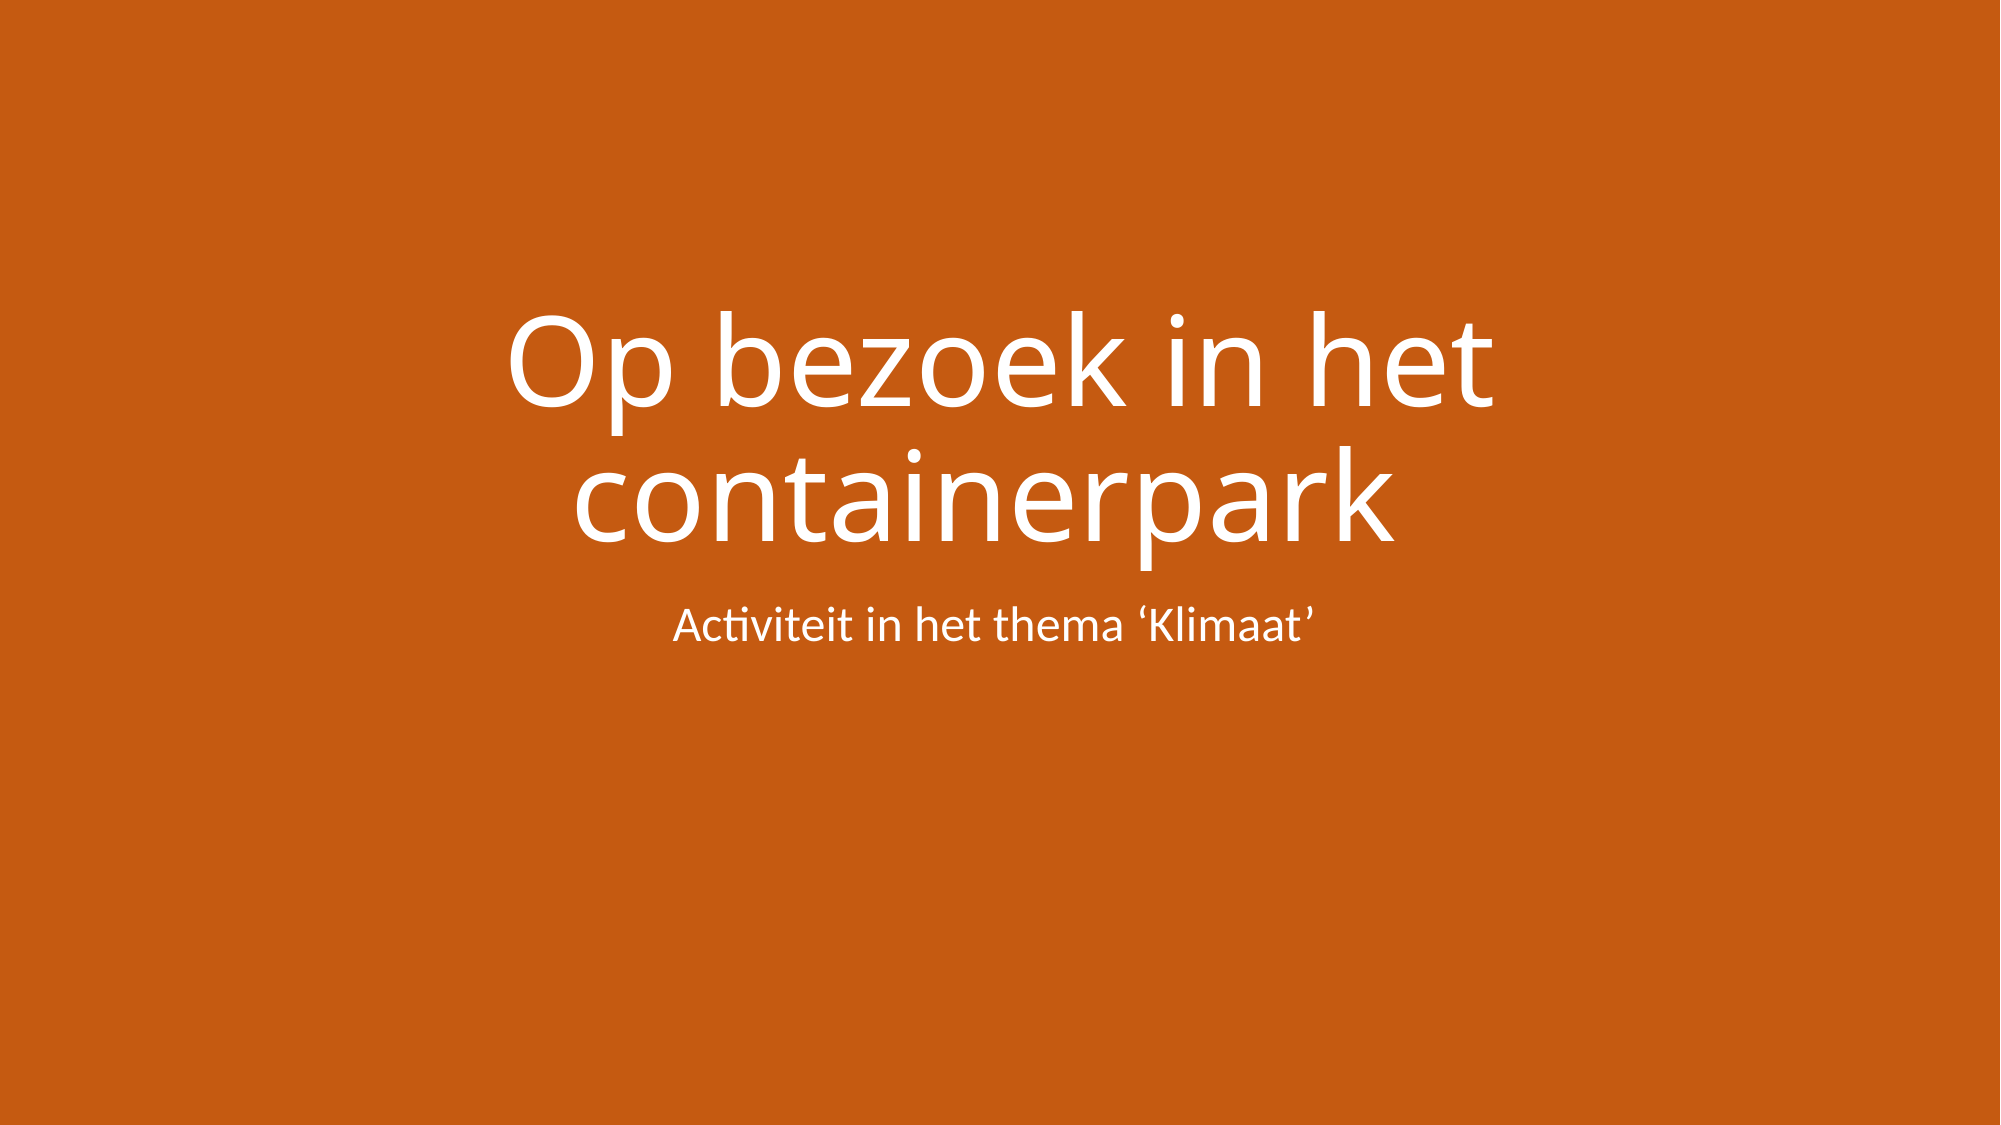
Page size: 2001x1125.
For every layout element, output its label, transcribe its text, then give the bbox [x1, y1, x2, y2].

subtitle Activiteit in het thema ‘Klimaat’ [249, 590, 1750, 863]
title Op bezoek in het containerpark [249, 184, 1750, 576]
